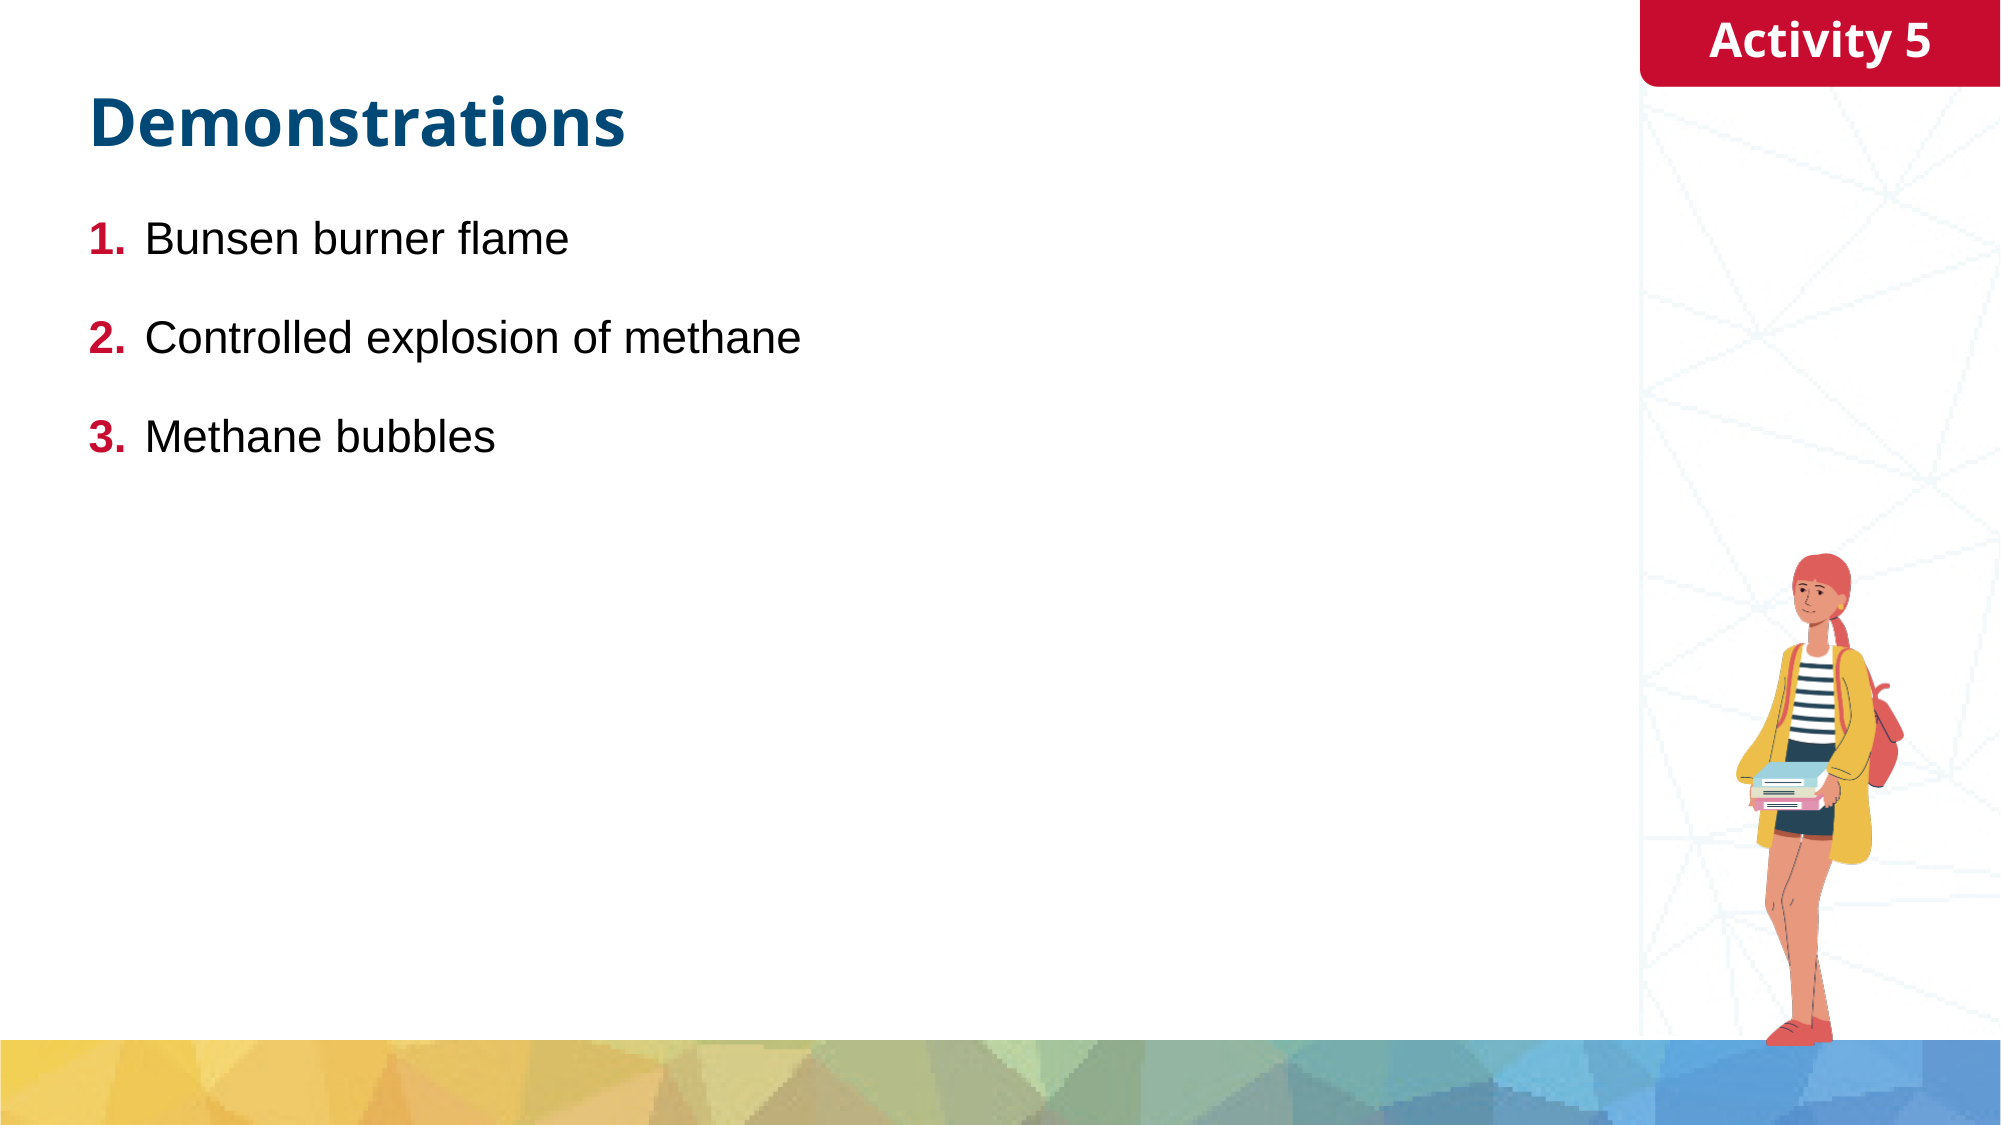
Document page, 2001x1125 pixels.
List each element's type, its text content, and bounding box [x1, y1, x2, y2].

list 1. Bunsen burner flame 2. Controlled explosion of methane 3. Methane bubbles [88, 206, 1566, 890]
picture [0, 0, 2001, 1125]
title Demonstrations [88, 88, 1566, 161]
